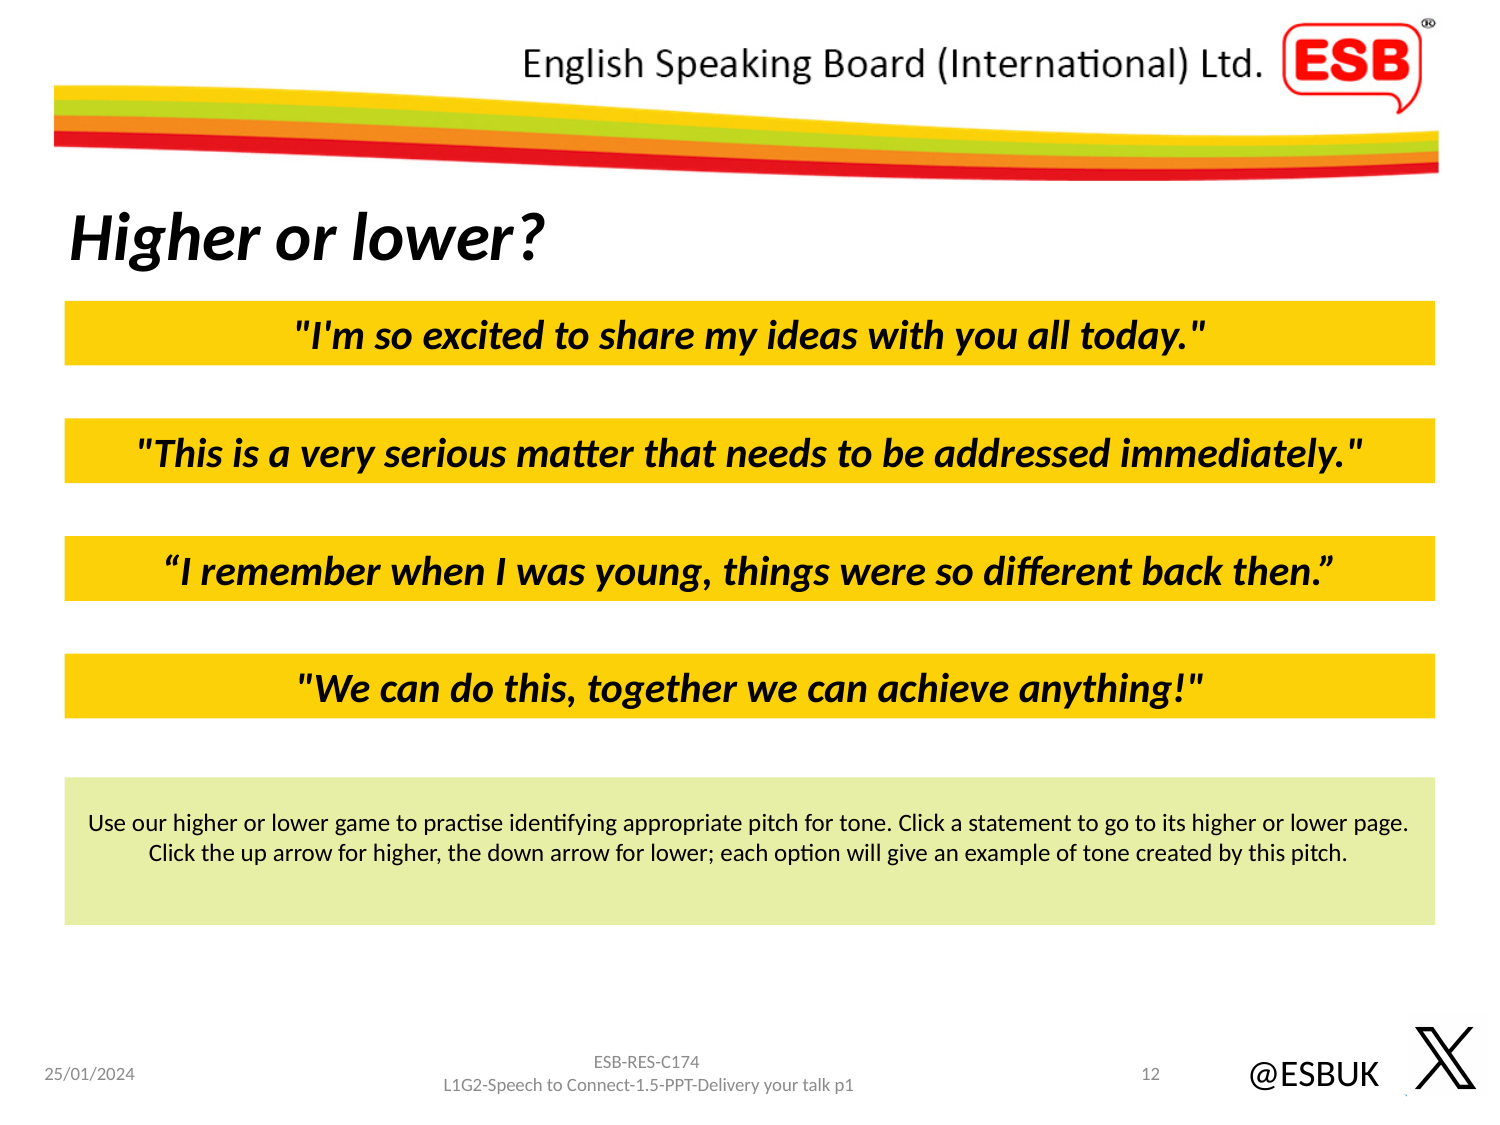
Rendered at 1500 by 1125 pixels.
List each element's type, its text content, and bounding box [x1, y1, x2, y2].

slide_number 12 [930, 1042, 1176, 1103]
text_box Use our higher or lower game to practise identifying appropriate pitch for tone. Click a statement to go to its higher or lower page. Click the up arrow for higher, the down arrow for lower; each option will give an example of tone created by this pitch. [64, 776, 1436, 926]
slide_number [29, 1042, 367, 1103]
text_box “I remember when I was young, things were so different back then.” [64, 536, 1436, 601]
text_box "This is a very serious matter that needs to be addressed immediately." [64, 418, 1436, 484]
footer ESB-RES-C174 L1G2-Speech to Connect-1.5-PPT-Delivery your talk p1 [395, 1042, 902, 1103]
picture [0, 0, 1500, 189]
title Higher or lower? [55, 178, 1349, 297]
picture [1404, 1014, 1487, 1102]
text_box "We can do this, together we can achieve anything!" [64, 653, 1436, 719]
text_box "I'm so excited to share my ideas with you all today." [64, 300, 1436, 366]
